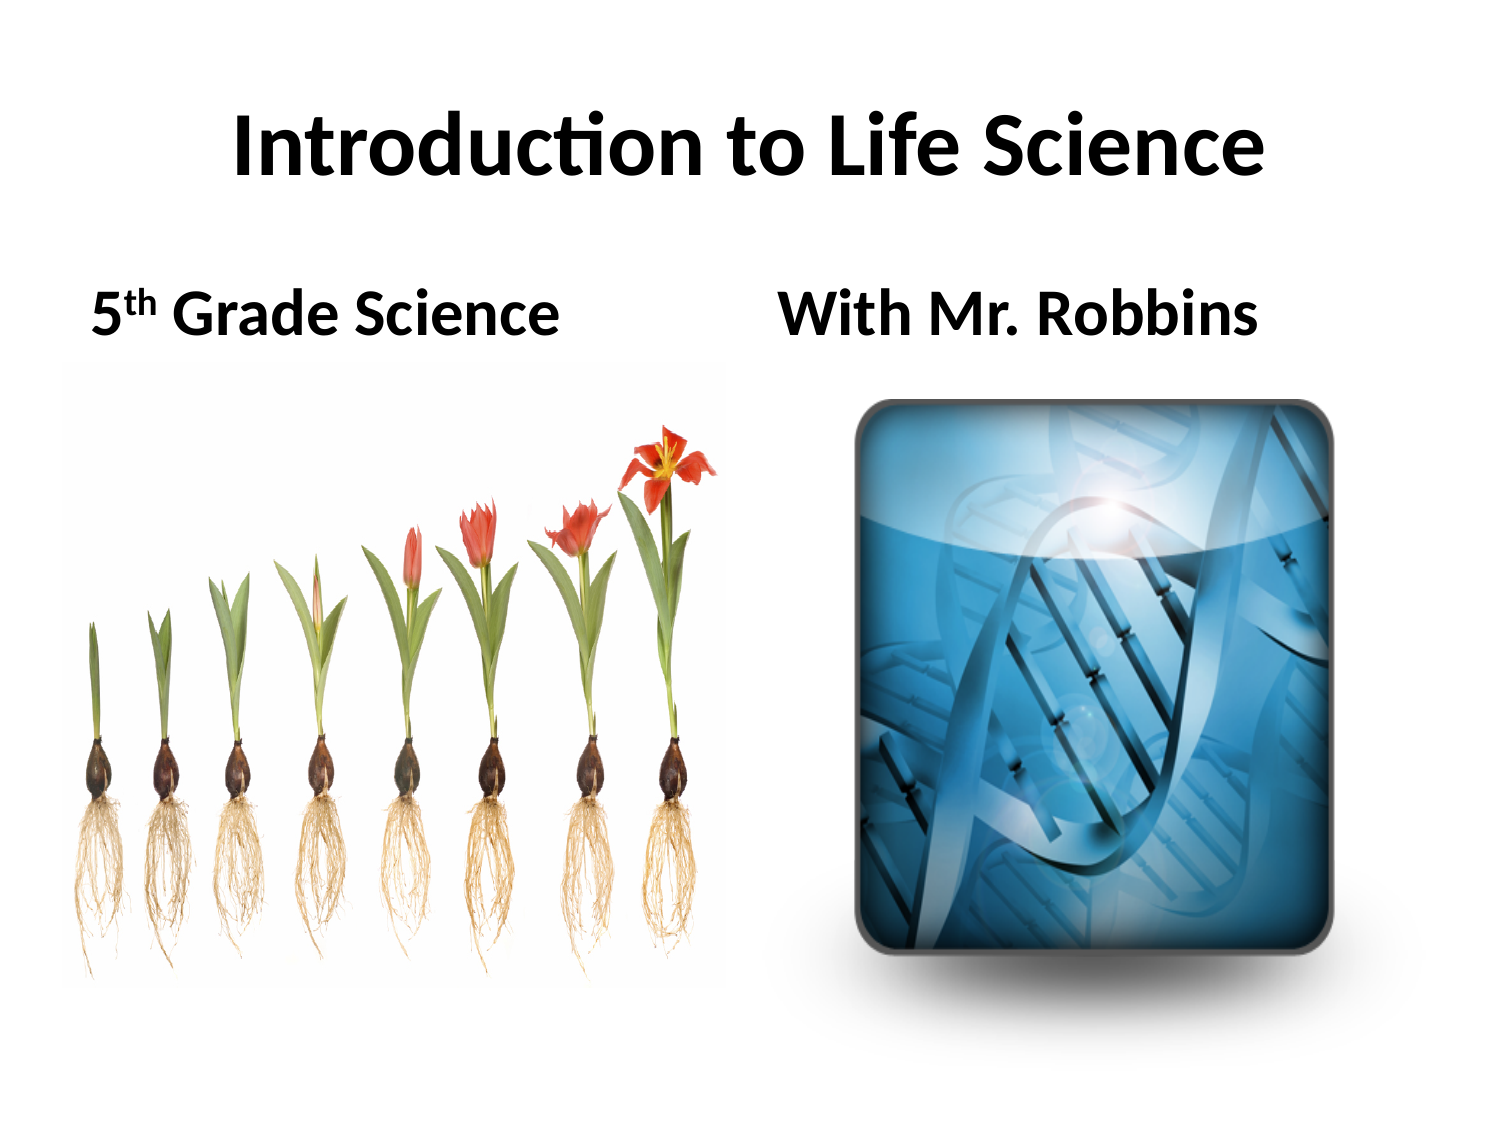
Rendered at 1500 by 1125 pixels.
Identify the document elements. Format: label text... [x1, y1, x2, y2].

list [62, 362, 726, 988]
list With Mr. Robbins [761, 251, 1425, 357]
list 5th Grade Science [75, 251, 738, 357]
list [762, 399, 1426, 1071]
title Introduction to Life Science [75, 45, 1425, 233]
